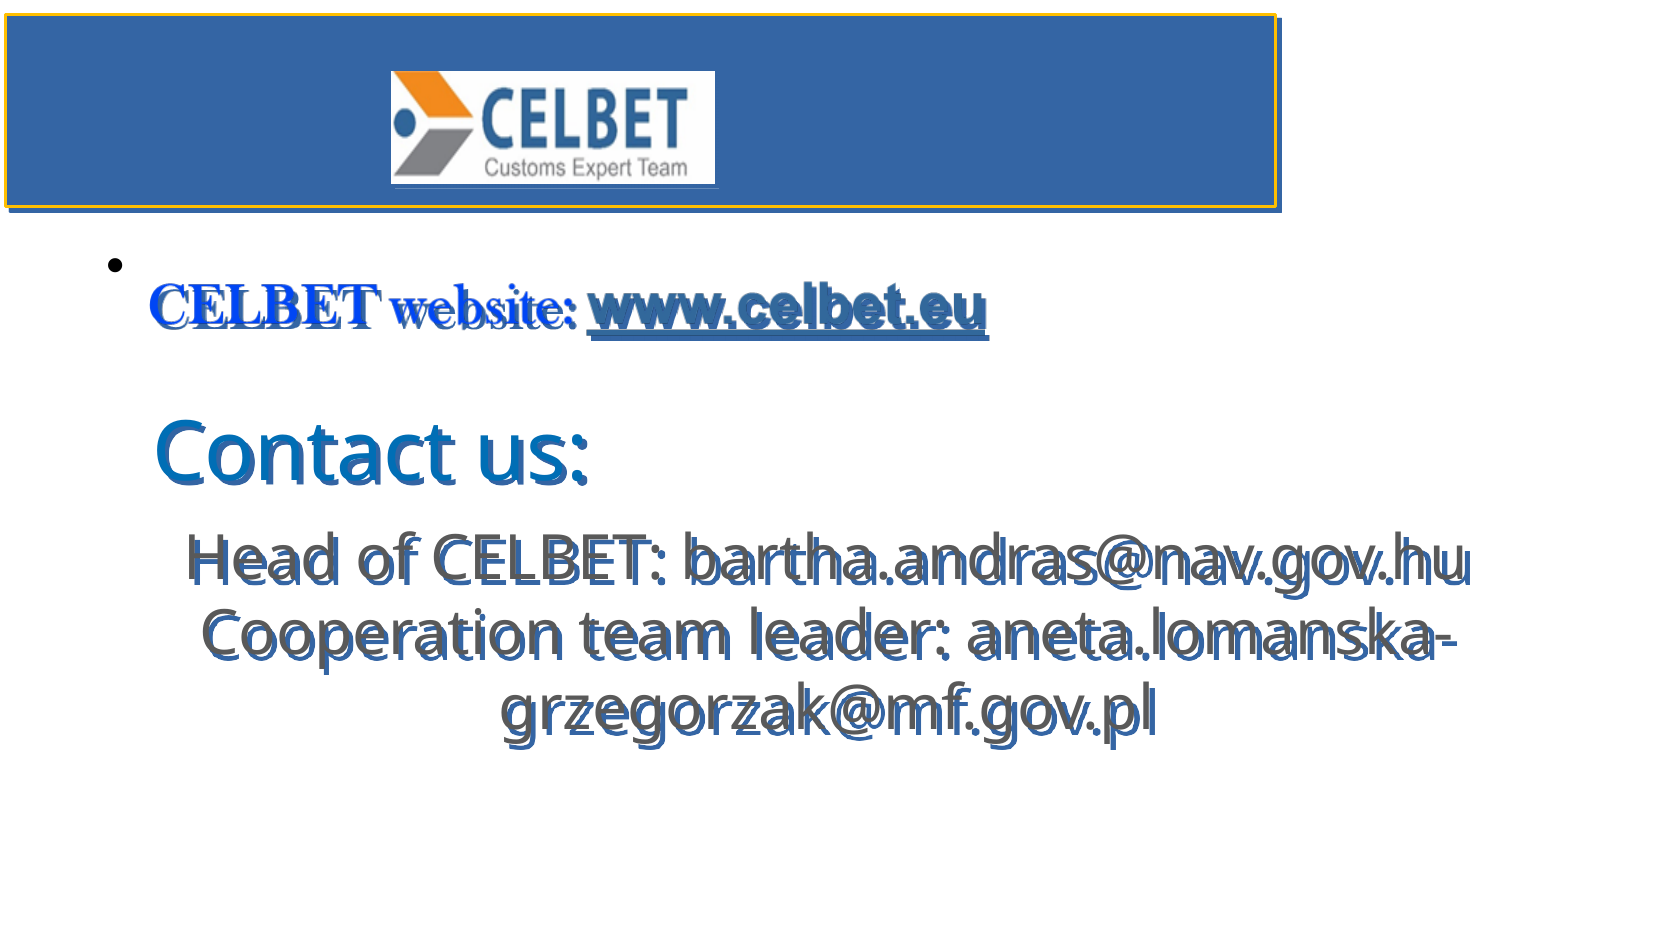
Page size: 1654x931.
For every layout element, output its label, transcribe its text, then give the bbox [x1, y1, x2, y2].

text_box [88, 713, 1565, 798]
text_box Contact us: [125, 389, 638, 488]
text_box [82, 34, 1235, 203]
picture [112, 248, 1020, 376]
text_box Head of CELBET: bartha.andras@nav.gov.hu Cooperation team leader: aneta.lomanska-grzegorzak@mf.gov.pl [88, 510, 1565, 713]
text_box [88, 236, 1565, 510]
picture [391, 71, 715, 185]
